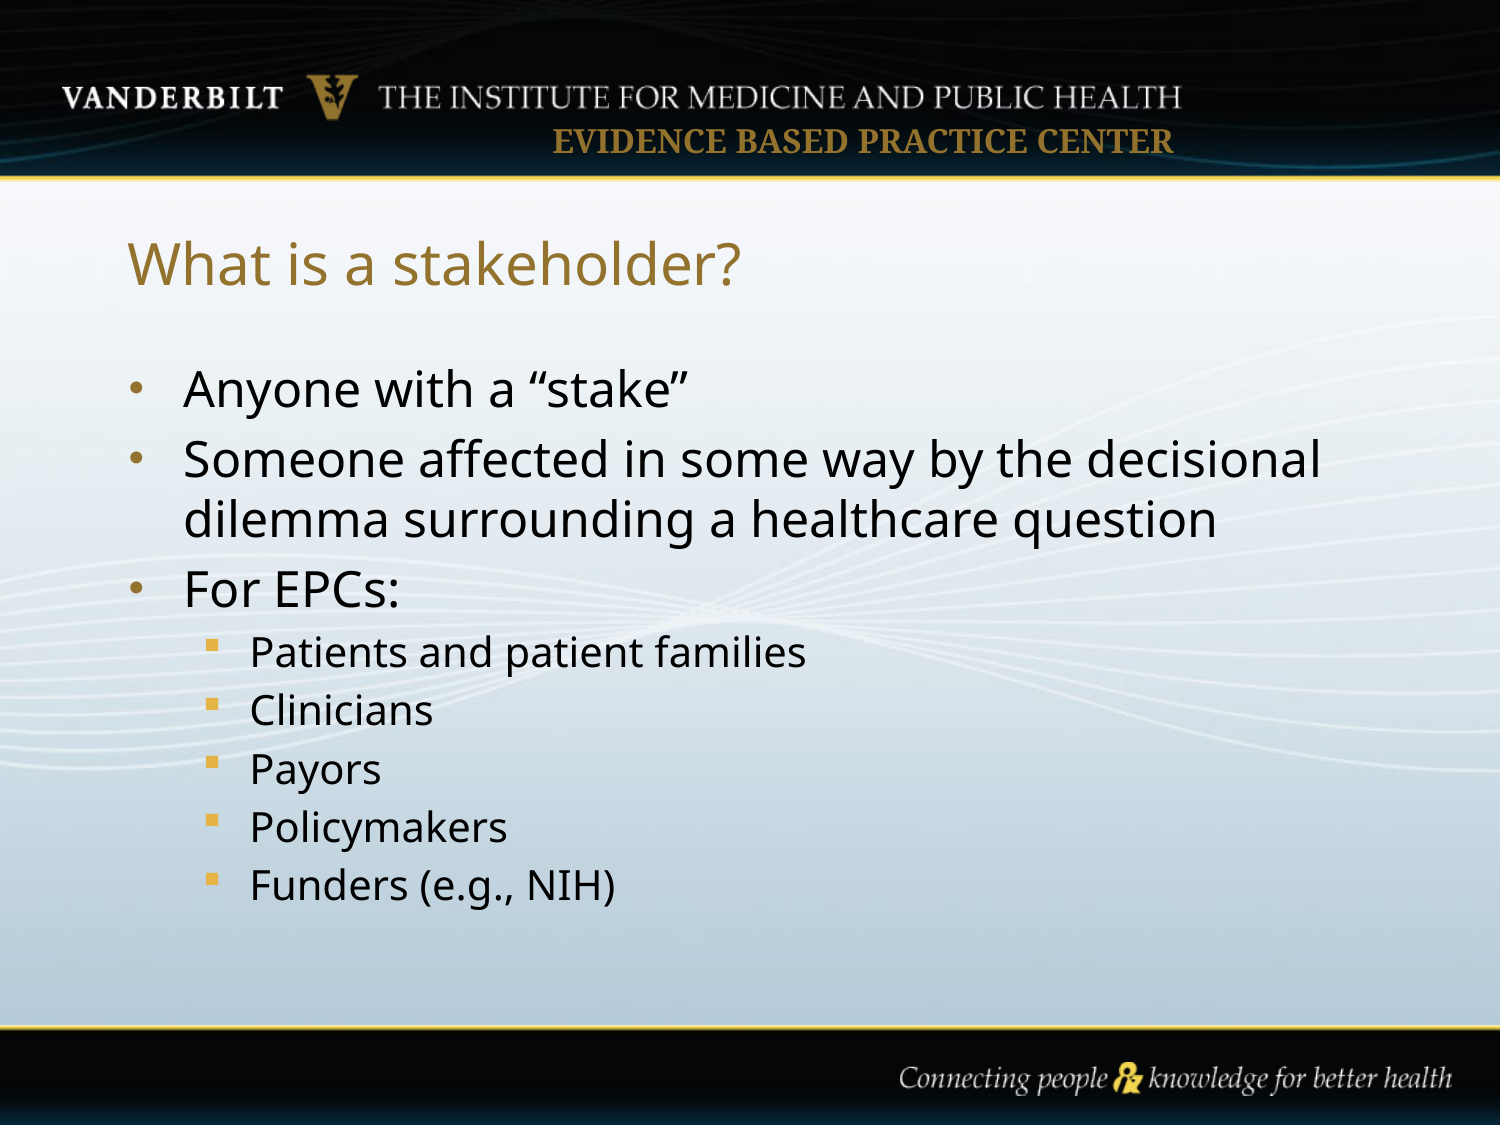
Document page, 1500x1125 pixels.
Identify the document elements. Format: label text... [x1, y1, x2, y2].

picture [0, 0, 1500, 1125]
title What is a stakeholder? [112, 212, 1388, 313]
list Anyone with a “stake” Someone affected in some way by the decisional dilemma surrounding a healthcare question For EPCs: Patients and patient families Clinicians Payors Policymakers Funders (e.g., NIH) [112, 349, 1388, 988]
